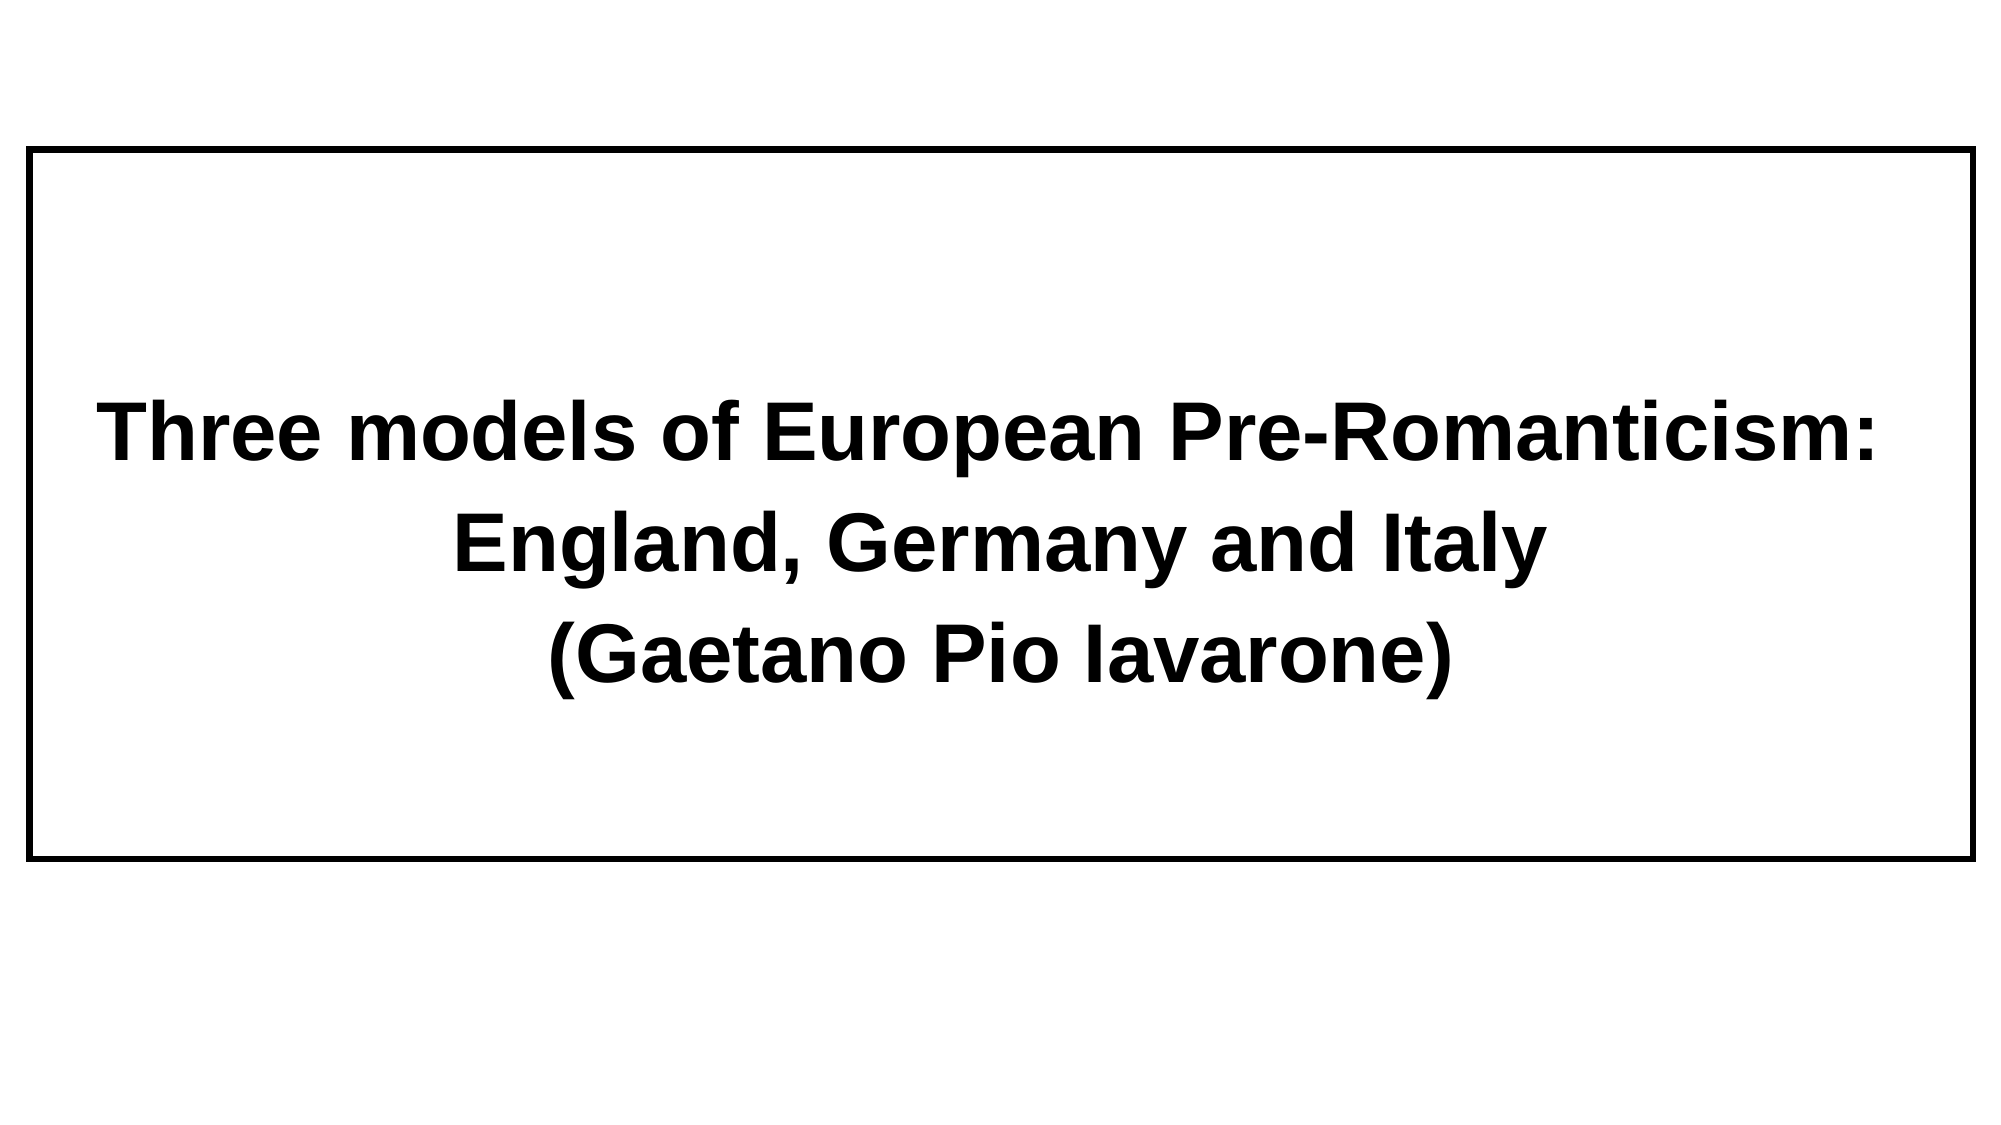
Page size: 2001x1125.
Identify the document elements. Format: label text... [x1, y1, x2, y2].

list Three models of European Pre-Romanticism: England, Germany and Italy (Gaetano Pio Iavarone) [28, 148, 1974, 860]
